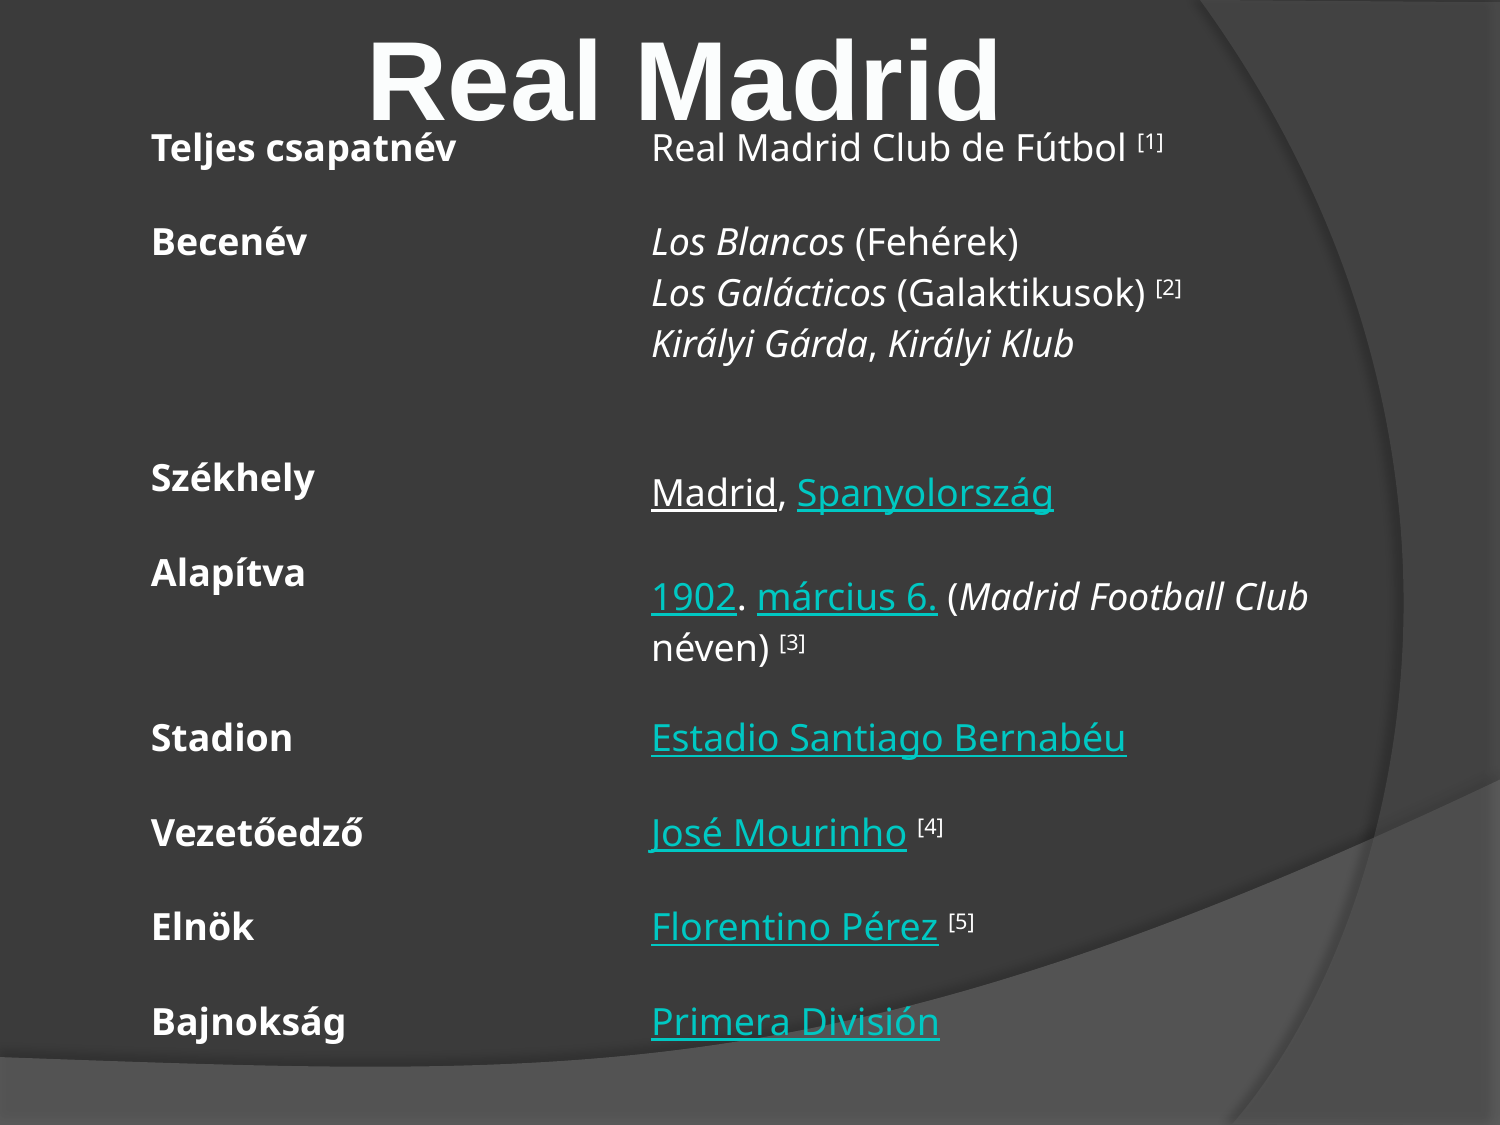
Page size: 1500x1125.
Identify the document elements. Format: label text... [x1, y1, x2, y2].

table_cell Los Blancos (Fehérek) Los Galácticos (Galaktikusok) [2] Királyi Gárda, Királyi Klub [636, 208, 1352, 444]
table_cell Székhely [136, 444, 636, 539]
table_header Teljes csapatnév [136, 114, 636, 208]
table_cell Florentino Pérez [5] [636, 893, 1352, 988]
table_cell Becenév [136, 208, 636, 444]
table_cell Elnök [136, 893, 636, 988]
table_cell Bajnokság [136, 988, 636, 1082]
table_header Real Madrid Club de Fútbol [1] [636, 114, 1352, 208]
table_cell Vezetőedző [136, 799, 636, 893]
table_cell Stadion [136, 704, 636, 799]
table_cell 1902. március 6. (Madrid Football Club néven) [3] [636, 539, 1352, 704]
table_cell Primera División [636, 988, 1352, 1082]
table_cell Estadio Santiago Bernabéu [636, 704, 1352, 799]
table_cell Alapítva [136, 539, 636, 704]
table_cell Madrid, Spanyolország [636, 444, 1352, 539]
text_box Real Madrid [242, 0, 1128, 150]
table_cell José Mourinho [4] [636, 799, 1352, 893]
